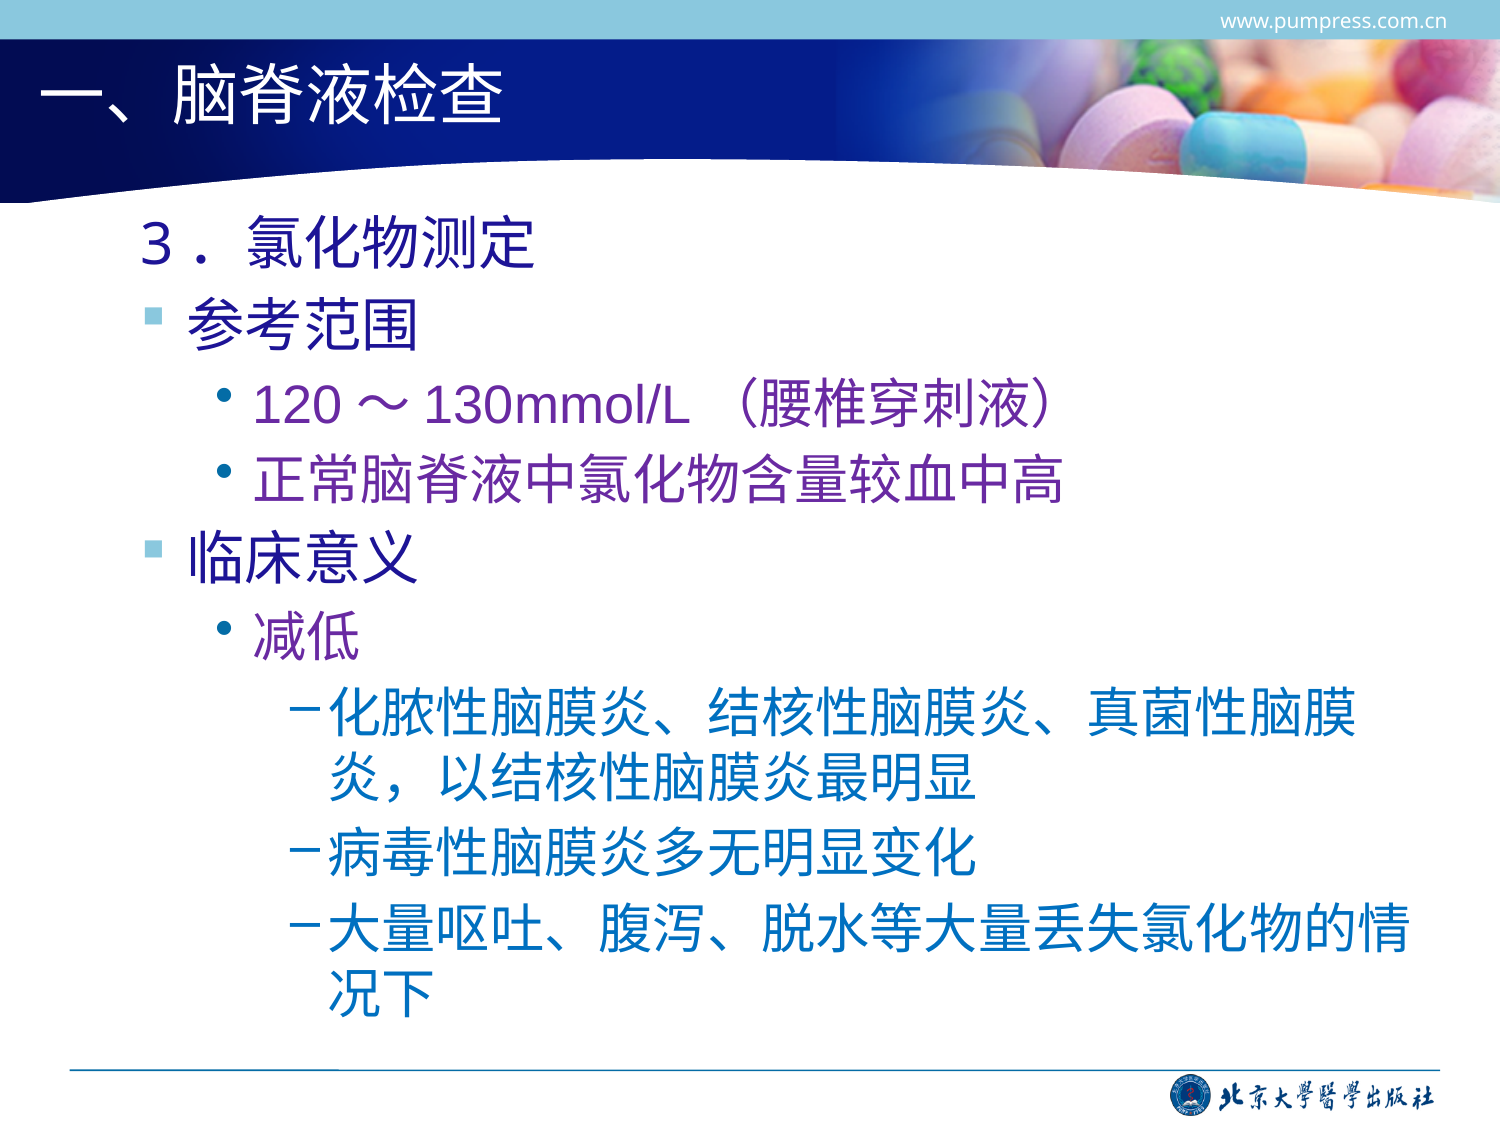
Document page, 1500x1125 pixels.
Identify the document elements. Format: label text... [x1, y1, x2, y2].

slide_number www.pumpress.com.cn [1024, 0, 1463, 38]
picture [0, 40, 1500, 203]
picture [1170, 1074, 1436, 1118]
title 一、脑脊液检查 [23, 46, 1349, 140]
list 3．氯化物测定 参考范围 120～130mmol/L（腰椎穿刺液） 正常脑脊液中氯化物含量较血中高 临床意义 减低 化脓性脑膜炎、结核性脑膜炎、真菌性脑膜炎，以结核性脑膜炎最明显 病毒性脑膜炎多无明显变化 大量呕吐、腹泻、脱水等大量丢失氯化物的情况下 [49, 198, 1463, 1026]
